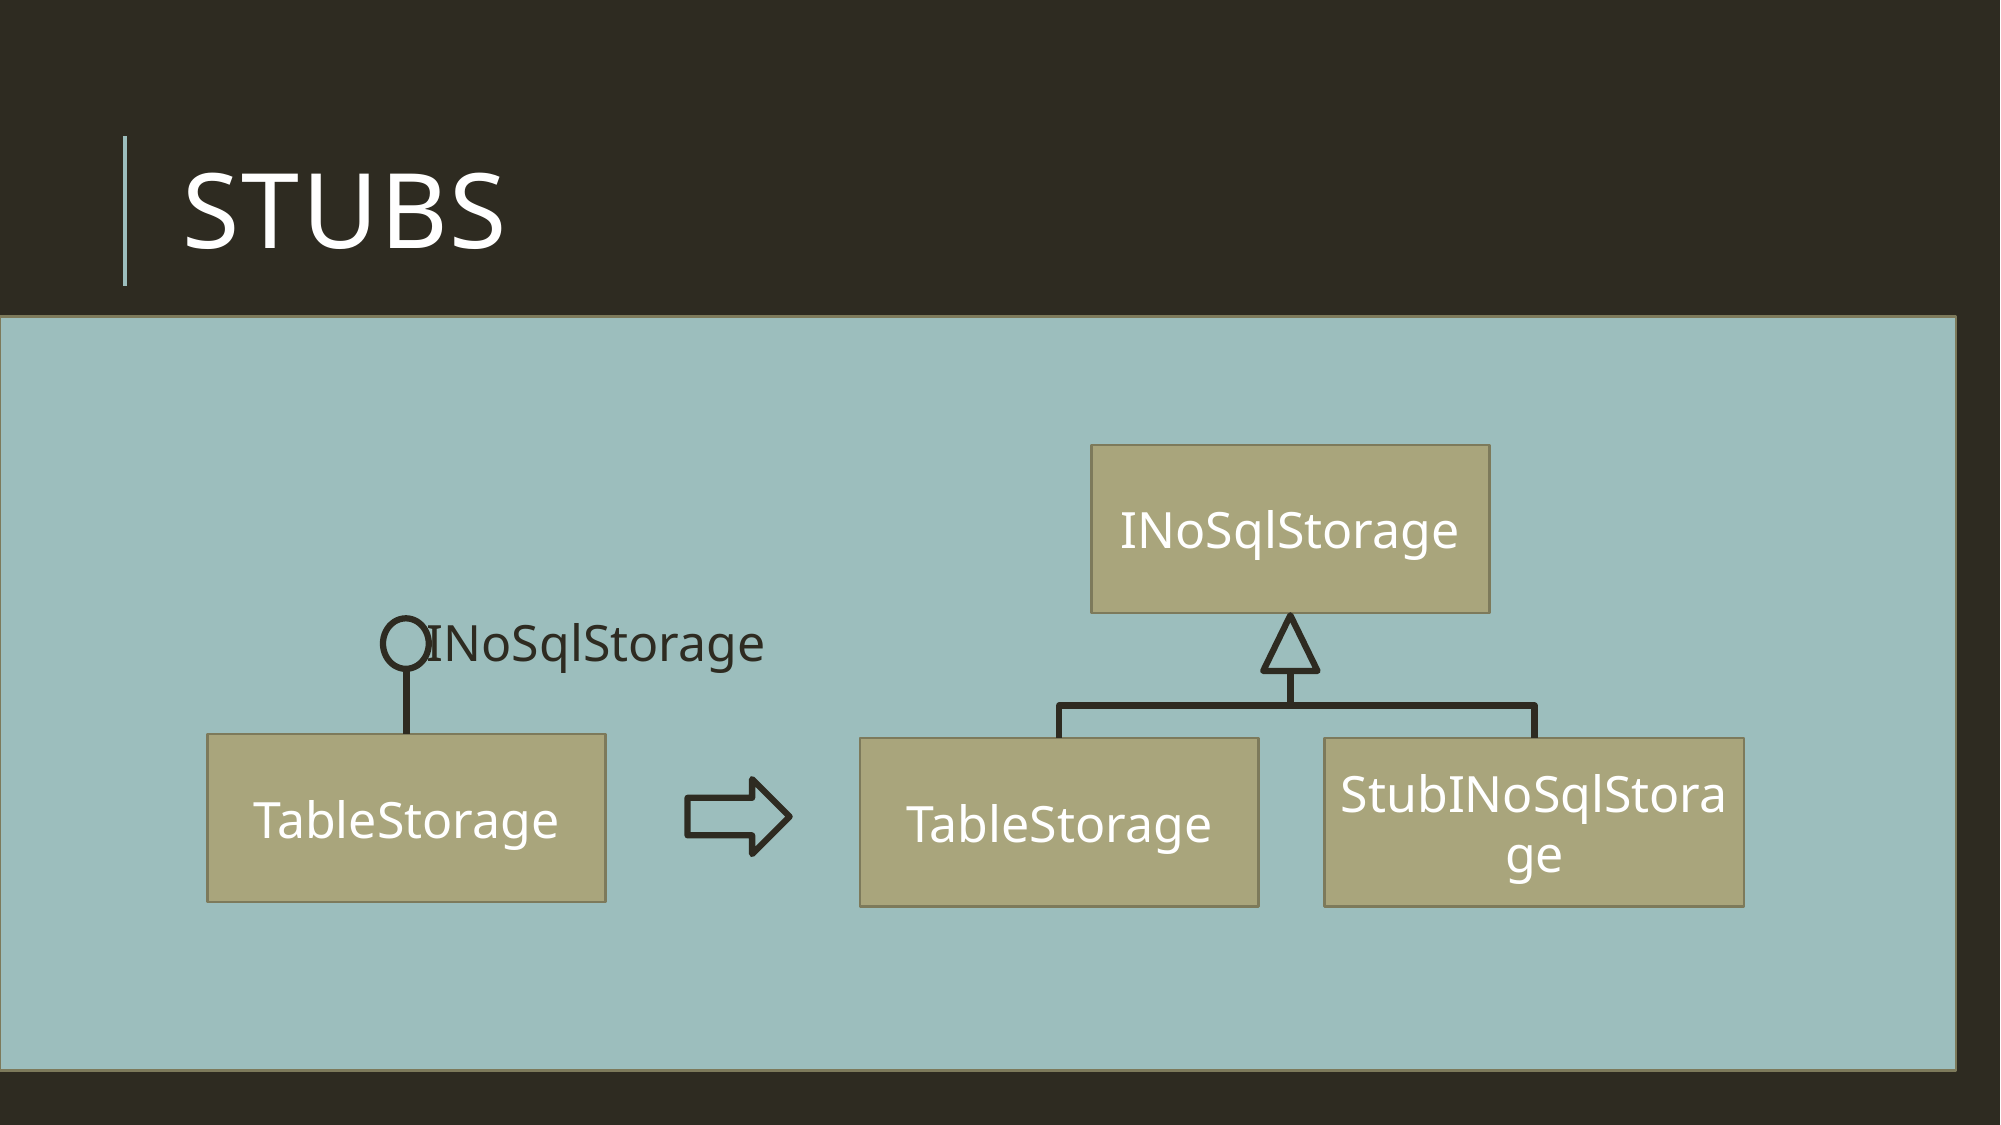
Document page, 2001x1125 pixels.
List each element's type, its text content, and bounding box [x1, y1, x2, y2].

text_box [0, 315, 1957, 1072]
text_box TableStorage [859, 737, 1260, 908]
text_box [1378, 582, 1447, 827]
text_box [686, 777, 791, 856]
text_box TableStorage [206, 733, 607, 903]
title stubs [168, 96, 1763, 342]
text_box INoSqlStorage [411, 603, 781, 679]
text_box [1140, 588, 1209, 821]
text_box StubINoSqlStorage [1323, 737, 1745, 908]
text_box [381, 617, 411, 670]
text_box INoSqlStorage [1090, 444, 1491, 614]
text_box [1262, 613, 1319, 673]
